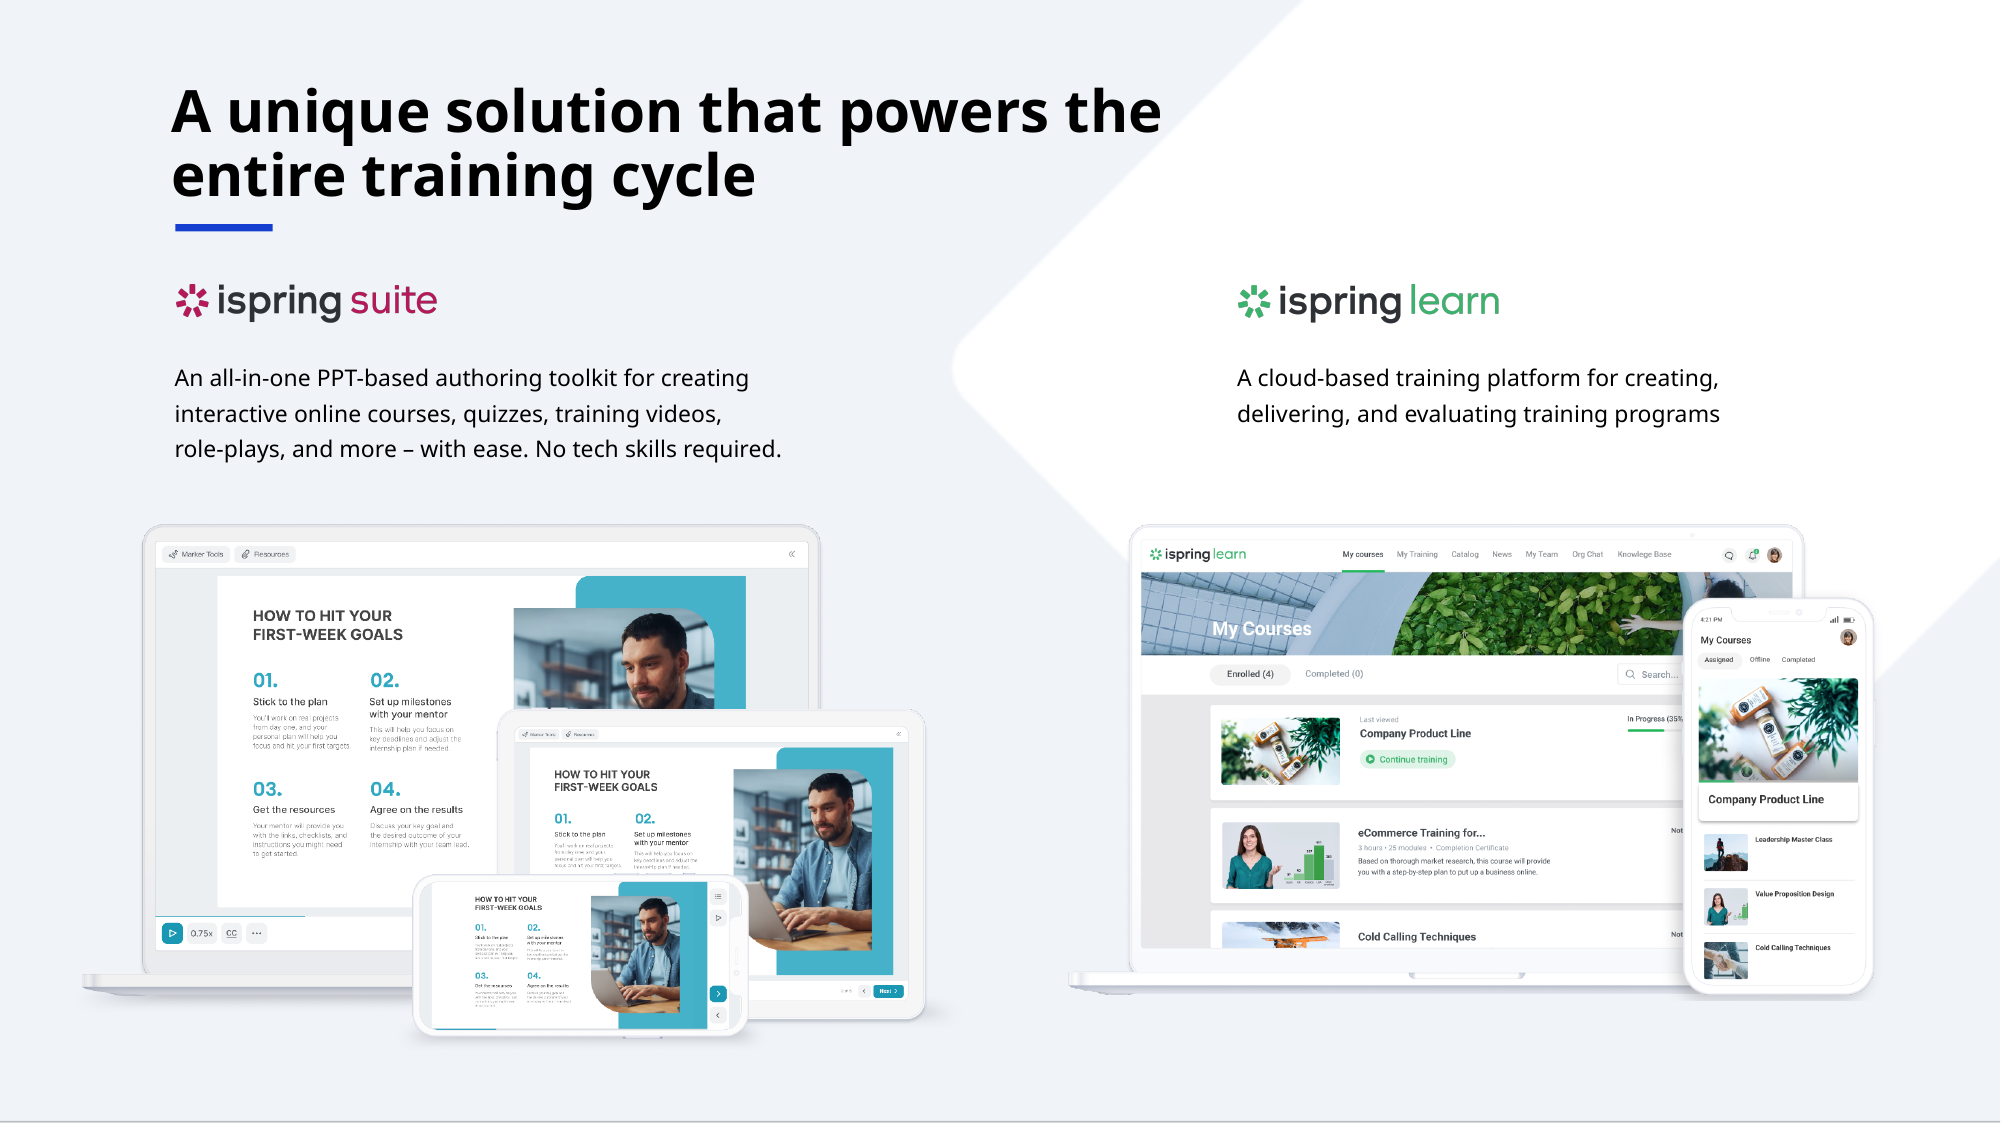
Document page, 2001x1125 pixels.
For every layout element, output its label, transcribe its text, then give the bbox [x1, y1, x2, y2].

text_box [174, 223, 274, 233]
title A unique solution that powers the entire training cycle [156, 73, 1210, 218]
picture [0, 0, 2001, 1125]
text_box An all-in-one PPT-based authoring toolkit for creating interactive online courses, quizzes, training videos, role-plays, and more – with ease. No tech skills required. [167, 347, 797, 470]
text_box A cloud-based training platform for creating, delivering, and evaluating training programs [1229, 347, 1736, 435]
